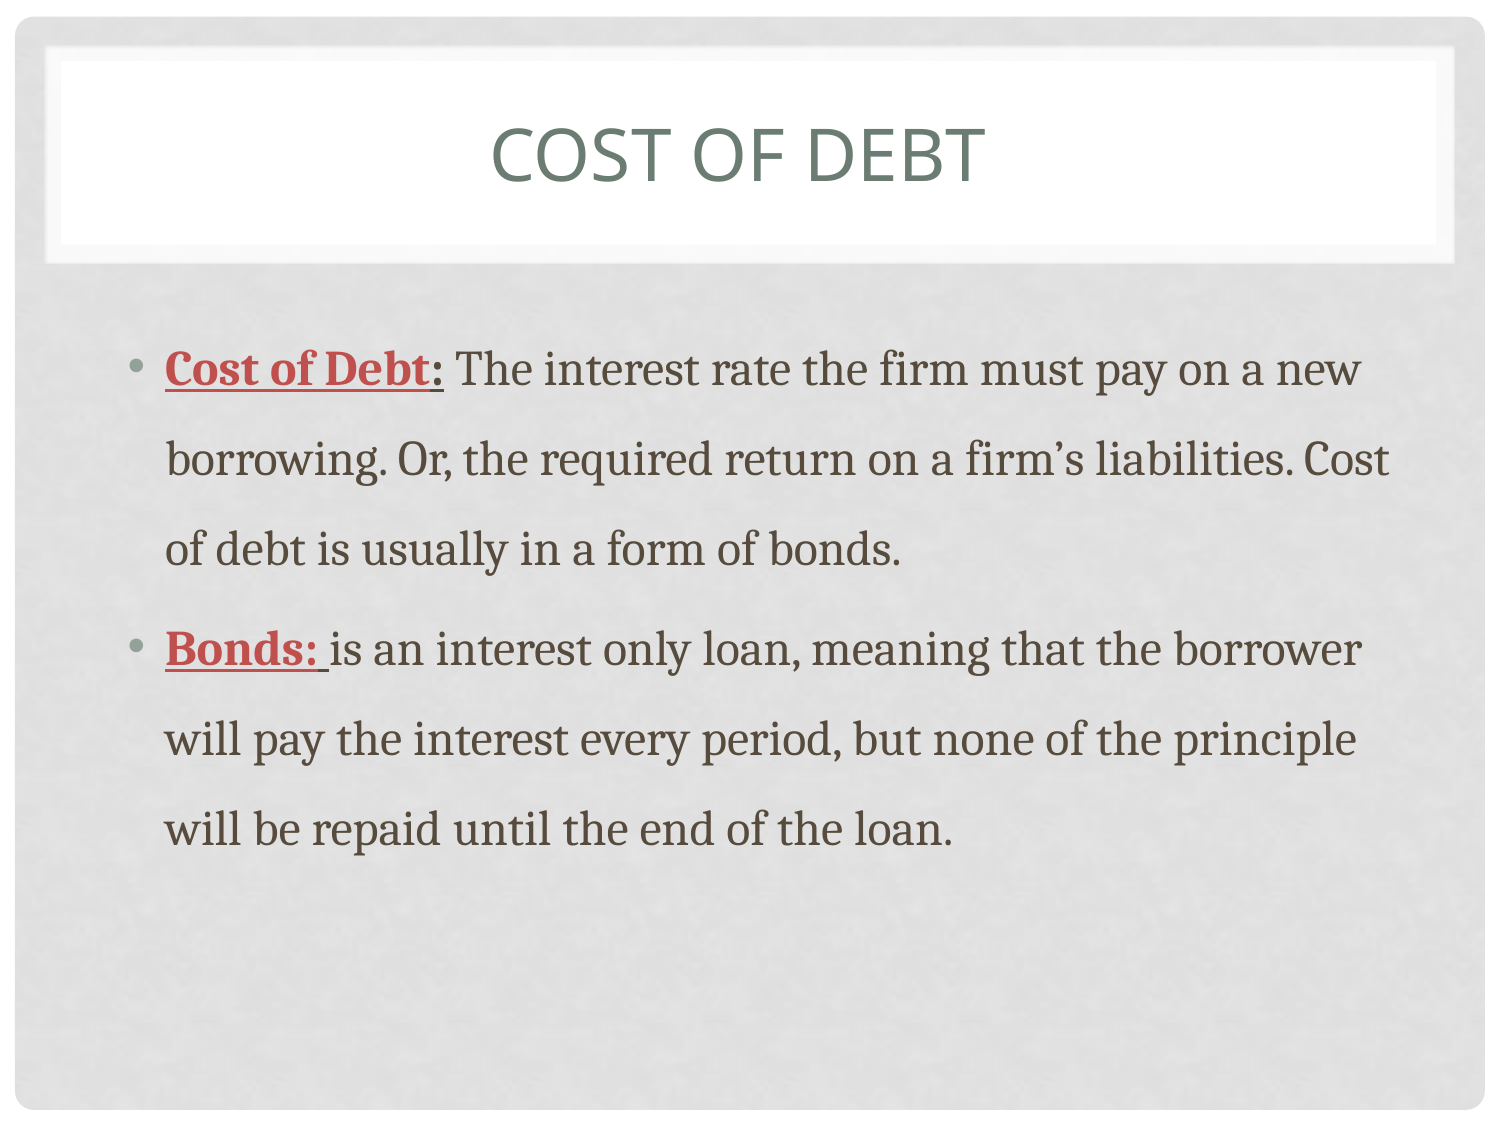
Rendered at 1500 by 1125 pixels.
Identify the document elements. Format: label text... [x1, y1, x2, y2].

title Cost of debt [69, 66, 1425, 238]
list Cost of Debt: The interest rate the firm must pay on a new borrowing. Or, the required return on a firm’s liabilities. Cost of debt is usually in a form of bonds. Bonds: is an interest only loan, meaning that the borrower will pay the interest every period, but none of the principle will be repaid until the end of the loan. [75, 297, 1425, 1016]
